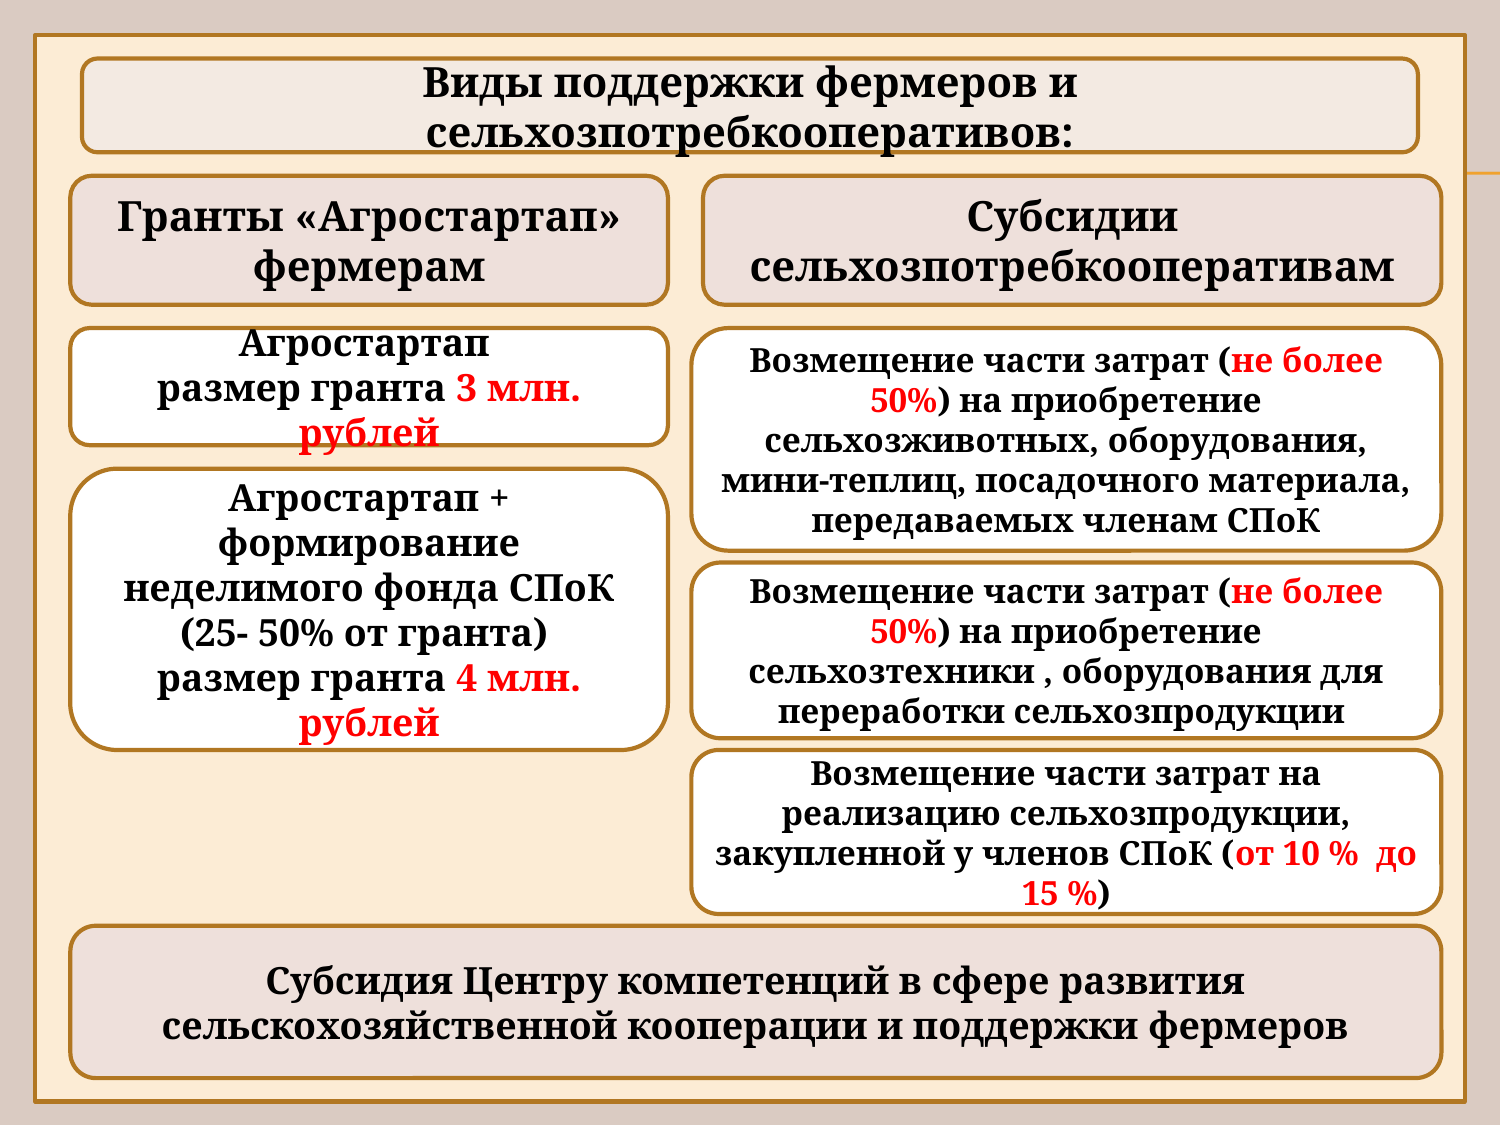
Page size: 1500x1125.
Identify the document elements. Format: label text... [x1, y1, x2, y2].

text_box [33, 33, 1467, 1104]
text_box Возмещение части затрат на реализацию сельхозпродукции, закупленной у членов СПоК (от 10 % до 15 %) [689, 747, 1444, 917]
text_box Субсидия Центру компетенций в сфере развития сельскохозяйственной кооперации и поддержки фермеров [68, 923, 1444, 1081]
text_box Гранты «Агростартап» фермерам [68, 173, 671, 307]
text_box Агростартап + формирование неделимого фонда СПоК (25- 50% от гранта) размер гранта 4 млн. рублей [68, 466, 671, 753]
text_box Виды поддержки фермеров и сельхозпотребкооперативов: [79, 56, 1421, 155]
text_box Агростартап размер гранта 3 млн. рублей [68, 325, 671, 448]
text_box Субсидии сельхозпотребкооперативам [700, 173, 1444, 307]
text_box Возмещение части затрат (не более 50%) на приобретение сельхозтехники , оборудования для переработки сельхозпродукции [689, 560, 1444, 741]
text_box Возмещение части затрат (не более 50%) на приобретение сельхозживотных, оборудования, мини-теплиц, посадочного материала, передаваемых членам СПоК [689, 325, 1444, 553]
